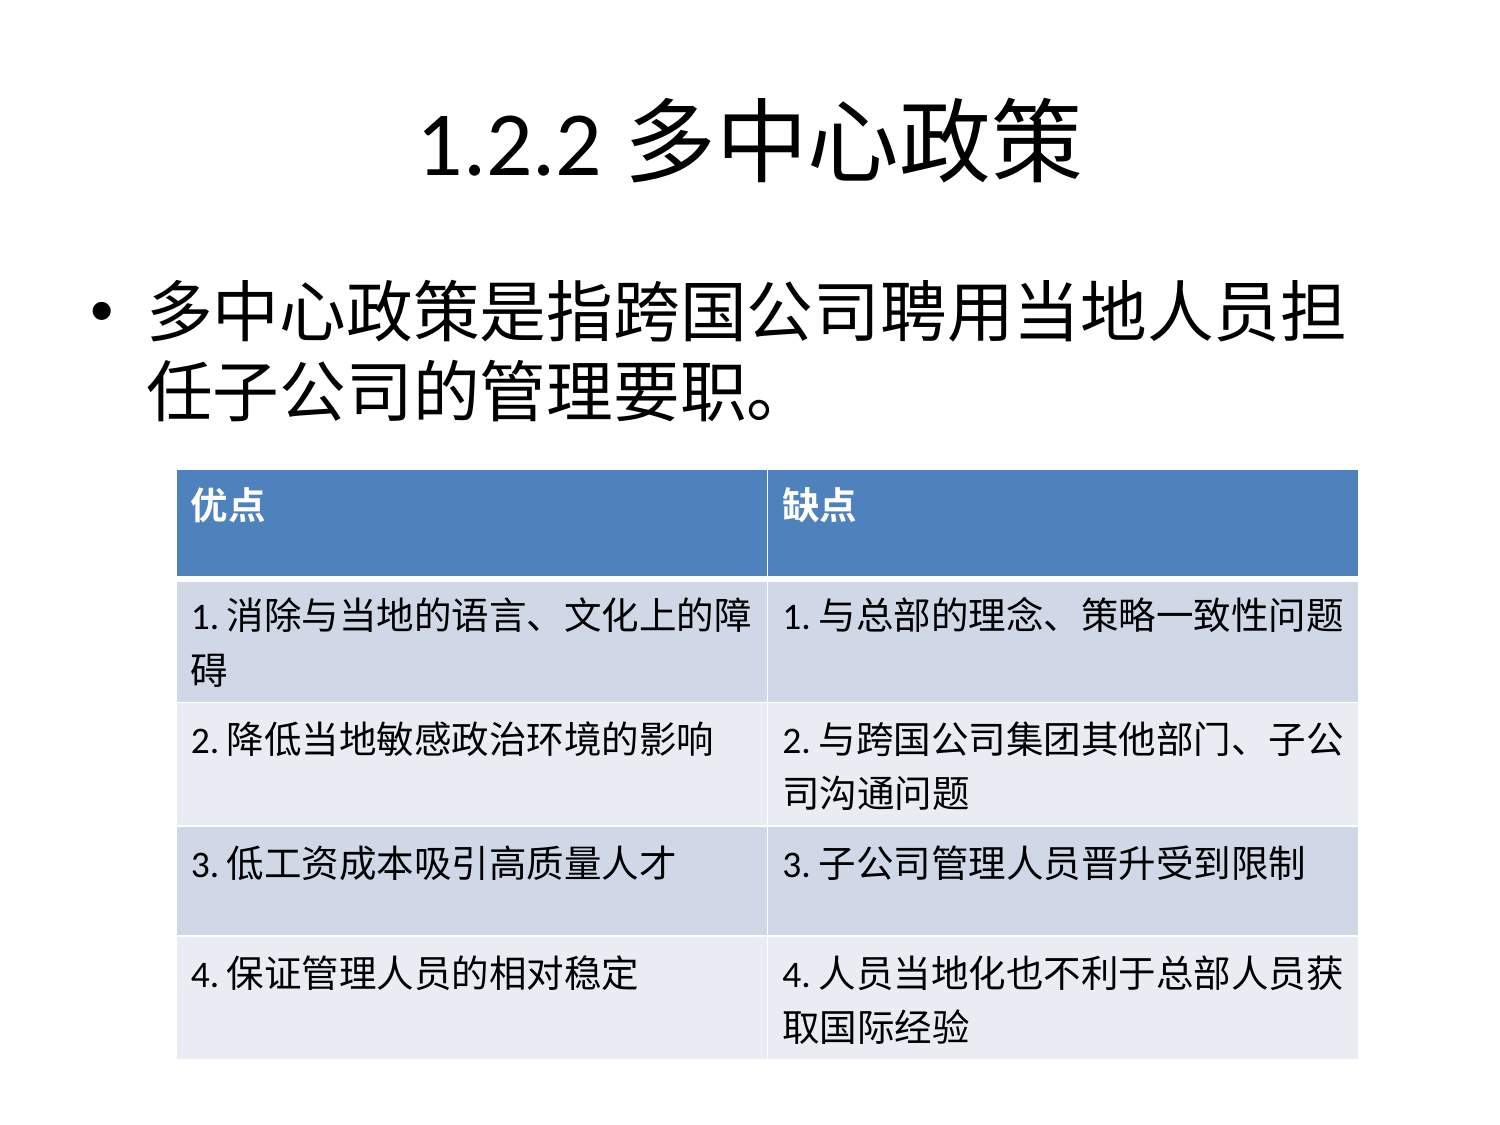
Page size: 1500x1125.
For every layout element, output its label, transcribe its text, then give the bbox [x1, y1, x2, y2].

table_cell 4.人员当地化也不利于总部人员获取国际经验 [768, 937, 1358, 1059]
table_header 优点 [177, 470, 767, 576]
table_cell 1.消除与当地的语言、文化上的障碍 [177, 582, 767, 702]
table_header 缺点 [768, 470, 1358, 576]
table_cell 1.与总部的理念、策略一致性问题 [768, 582, 1358, 702]
list 多中心政策是指跨国公司聘用当地人员担任子公司的管理要职。 [75, 262, 1425, 1005]
table_cell 3.子公司管理人员晋升受到限制 [768, 827, 1358, 935]
table_cell 2.降低当地敏感政治环境的影响 [177, 703, 767, 825]
table_cell 4.保证管理人员的相对稳定 [177, 937, 767, 1059]
title 1.2.2多中心政策 [75, 45, 1425, 233]
table_cell 2.与跨国公司集团其他部门、子公司沟通问题 [768, 703, 1358, 825]
table_cell 3.低工资成本吸引高质量人才 [177, 827, 767, 935]
